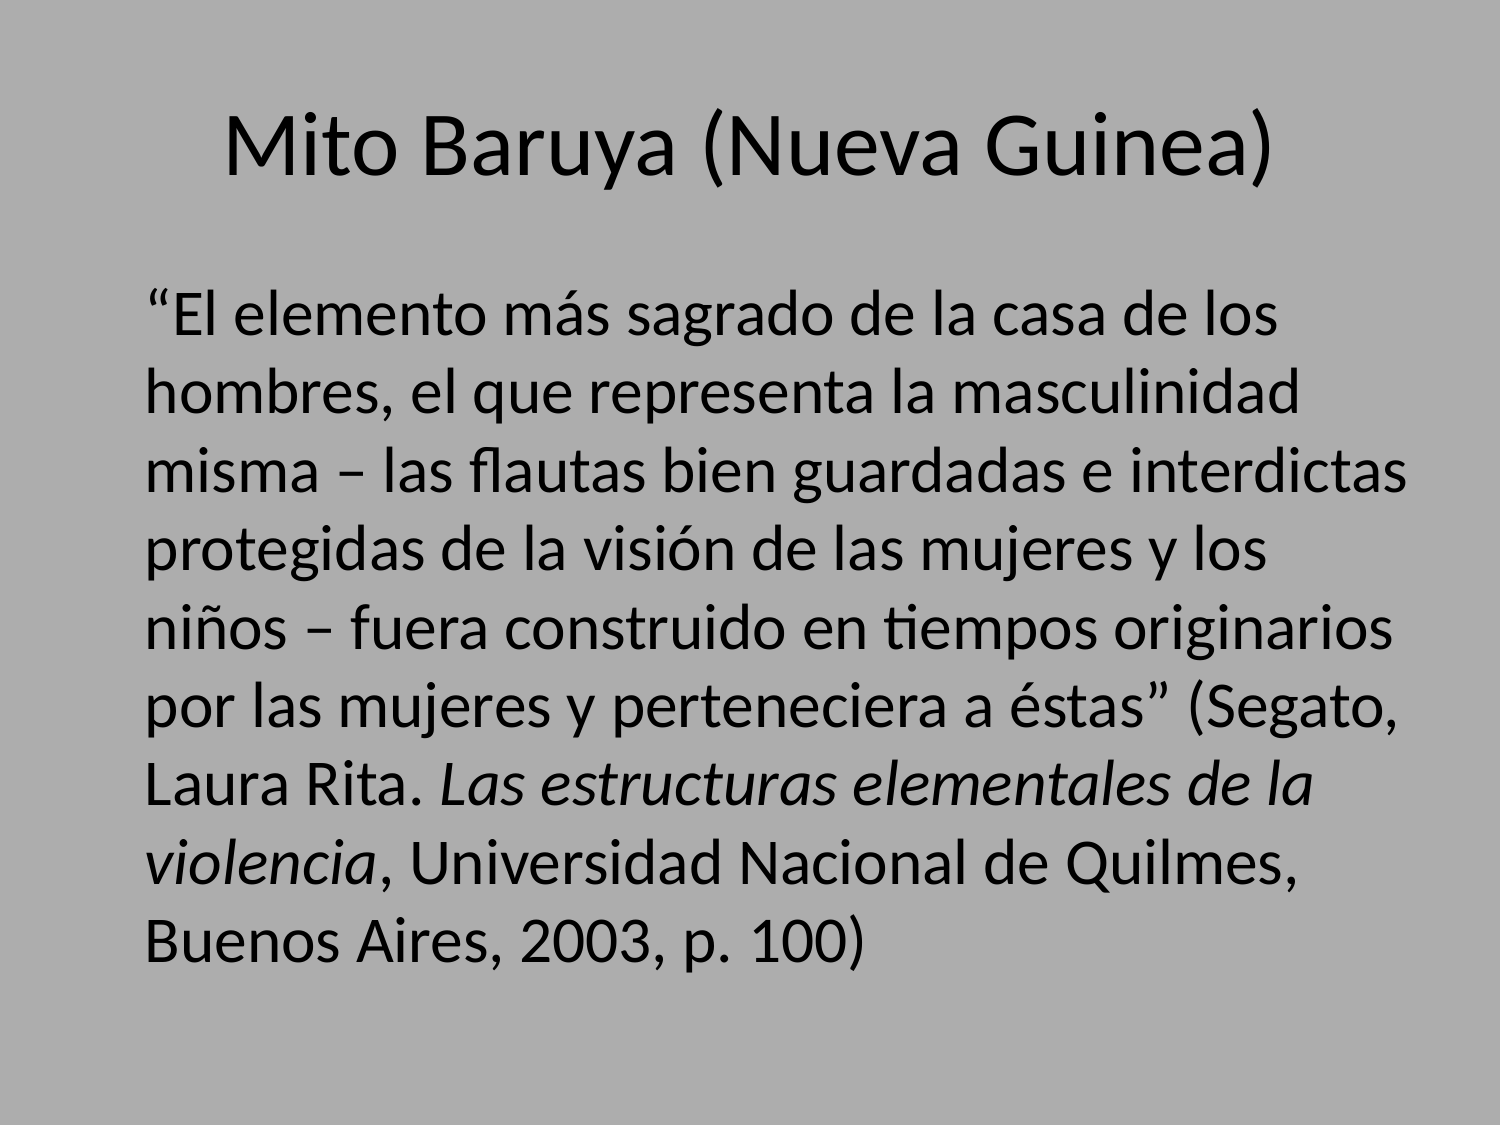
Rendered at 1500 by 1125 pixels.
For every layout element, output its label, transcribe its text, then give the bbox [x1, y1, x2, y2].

title Mito Baruya (Nueva Guinea) [75, 45, 1425, 233]
list “El elemento más sagrado de la casa de los hombres, el que representa la masculinidad misma – las flautas bien guardadas e interdictas protegidas de la visión de las mujeres y los niños – fuera construido en tiempos originarios por las mujeres y perteneciera a éstas” (Segato, Laura Rita. Las estructuras elementales de la violencia, Universidad Nacional de Quilmes, Buenos Aires, 2003, p. 100) [75, 262, 1425, 1005]
